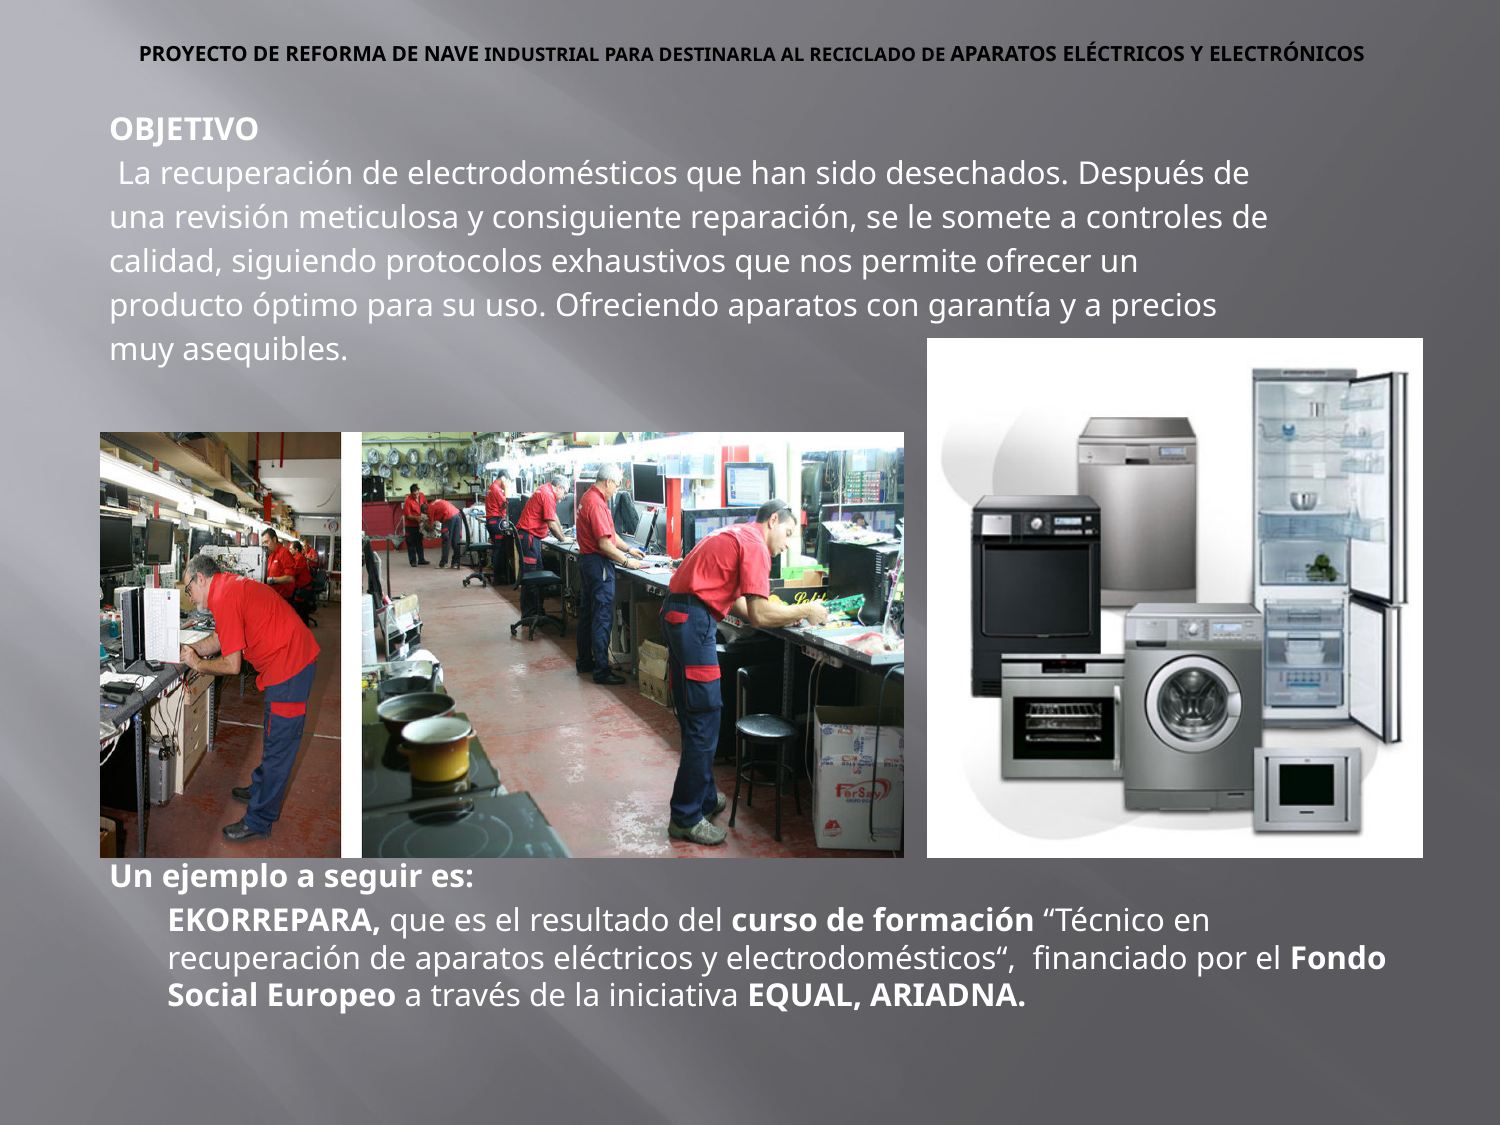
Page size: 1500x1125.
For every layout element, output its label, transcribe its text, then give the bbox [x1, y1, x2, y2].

picture [926, 337, 1423, 859]
list OBJETIVO La recuperación de electrodomésticos que han sido desechados. Después de una revisión meticulosa y consiguiente reparación, se le somete a controles de calidad, siguiendo protocolos exhaustivos que nos permite ofrecer un producto óptimo para su uso. Ofreciendo aparatos con garantía y a precios muy asequibles. Un ejemplo a seguir es: EKORREPARA, que es el resultado del curso de formación “Técnico en recuperación de aparatos eléctricos y electrodomésticos“, financiado por el Fondo Social Europeo a través de la iniciativa EQUAL, ARIADNA. [75, 101, 1425, 1035]
picture [100, 432, 904, 859]
title PROYECTO DE REFORMA DE NAVE INDUSTRIAL PARA DESTINARLA AL RECICLADO DE APARATOS ELÉCTRICOS Y ELECTRÓNICOS [76, 30, 1427, 76]
